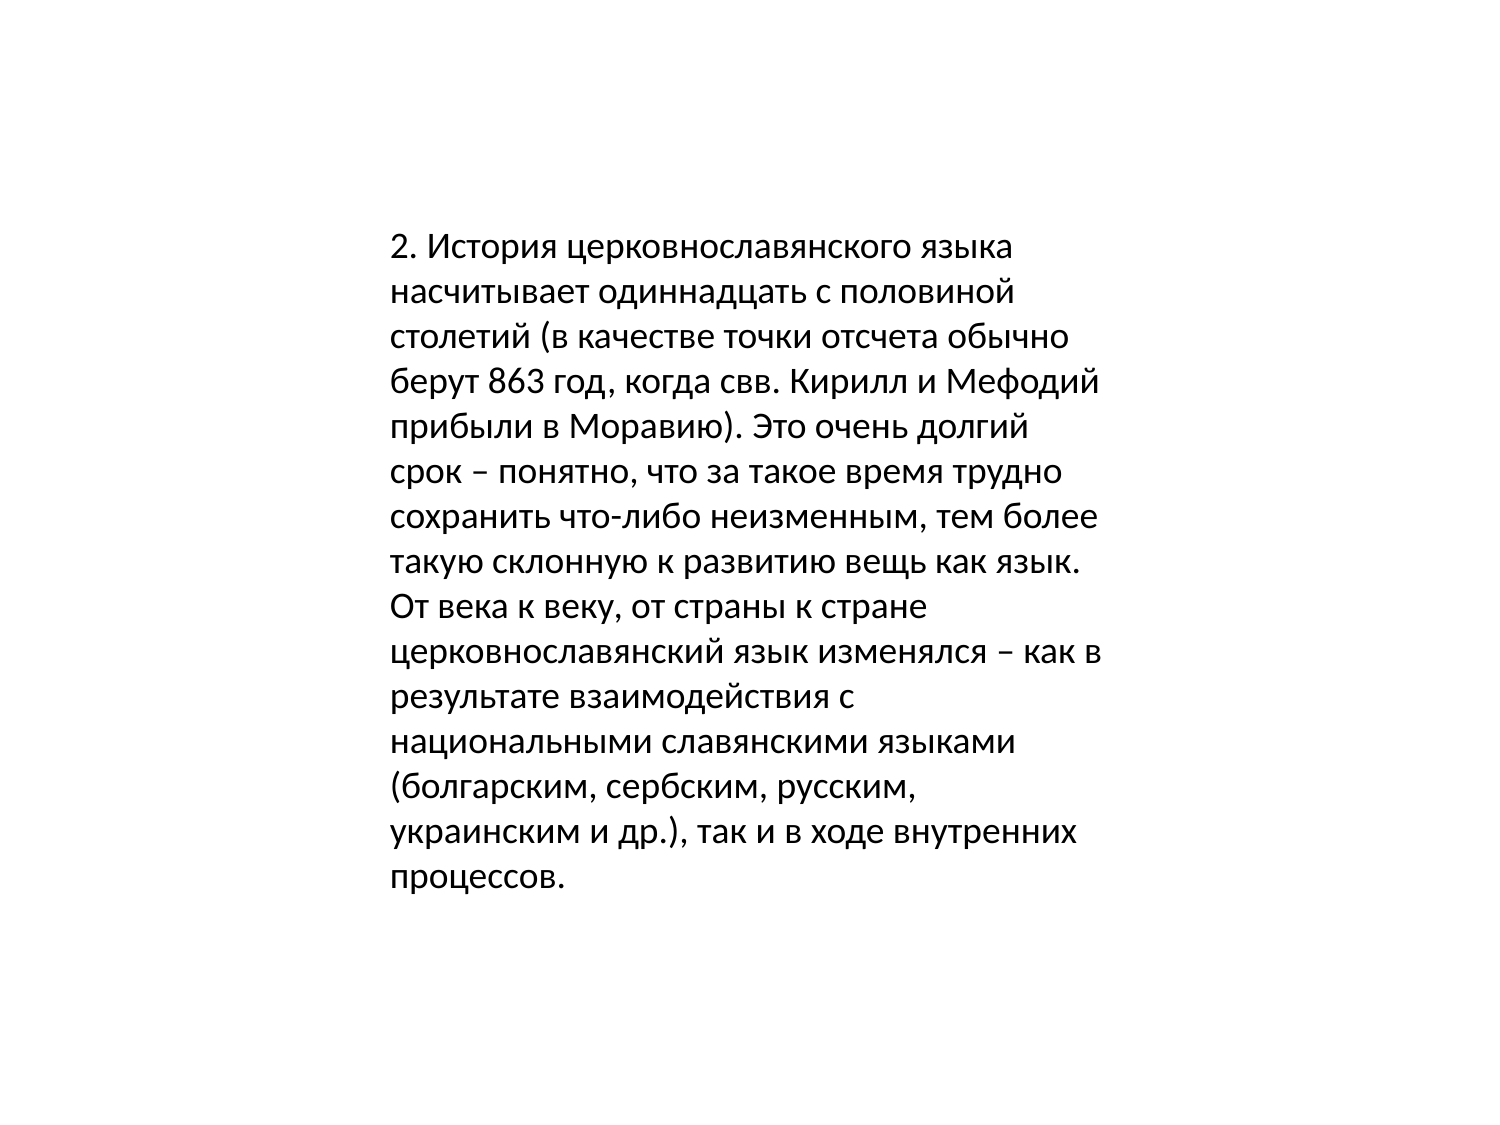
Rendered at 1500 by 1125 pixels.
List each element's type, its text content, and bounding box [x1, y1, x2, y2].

text_box 2. История церковнославянского языка насчитывает одиннадцать с половиной столетий (в качестве точки отсчета обычно берут 863 год, когда свв. Кирилл и Мефодий прибыли в Моравию). Это очень долгий срок – понятно, что за такое время трудно сохранить что-либо неизменным, тем более такую склонную к развитию вещь как язык. От века к веку, от страны к стране церковнославянский язык изменялся – как в результате взаимодействия с национальными славянскими языками (болгарским, сербским, русским, украинским и др.), так и в ходе внутренних процессов. [374, 214, 1125, 904]
